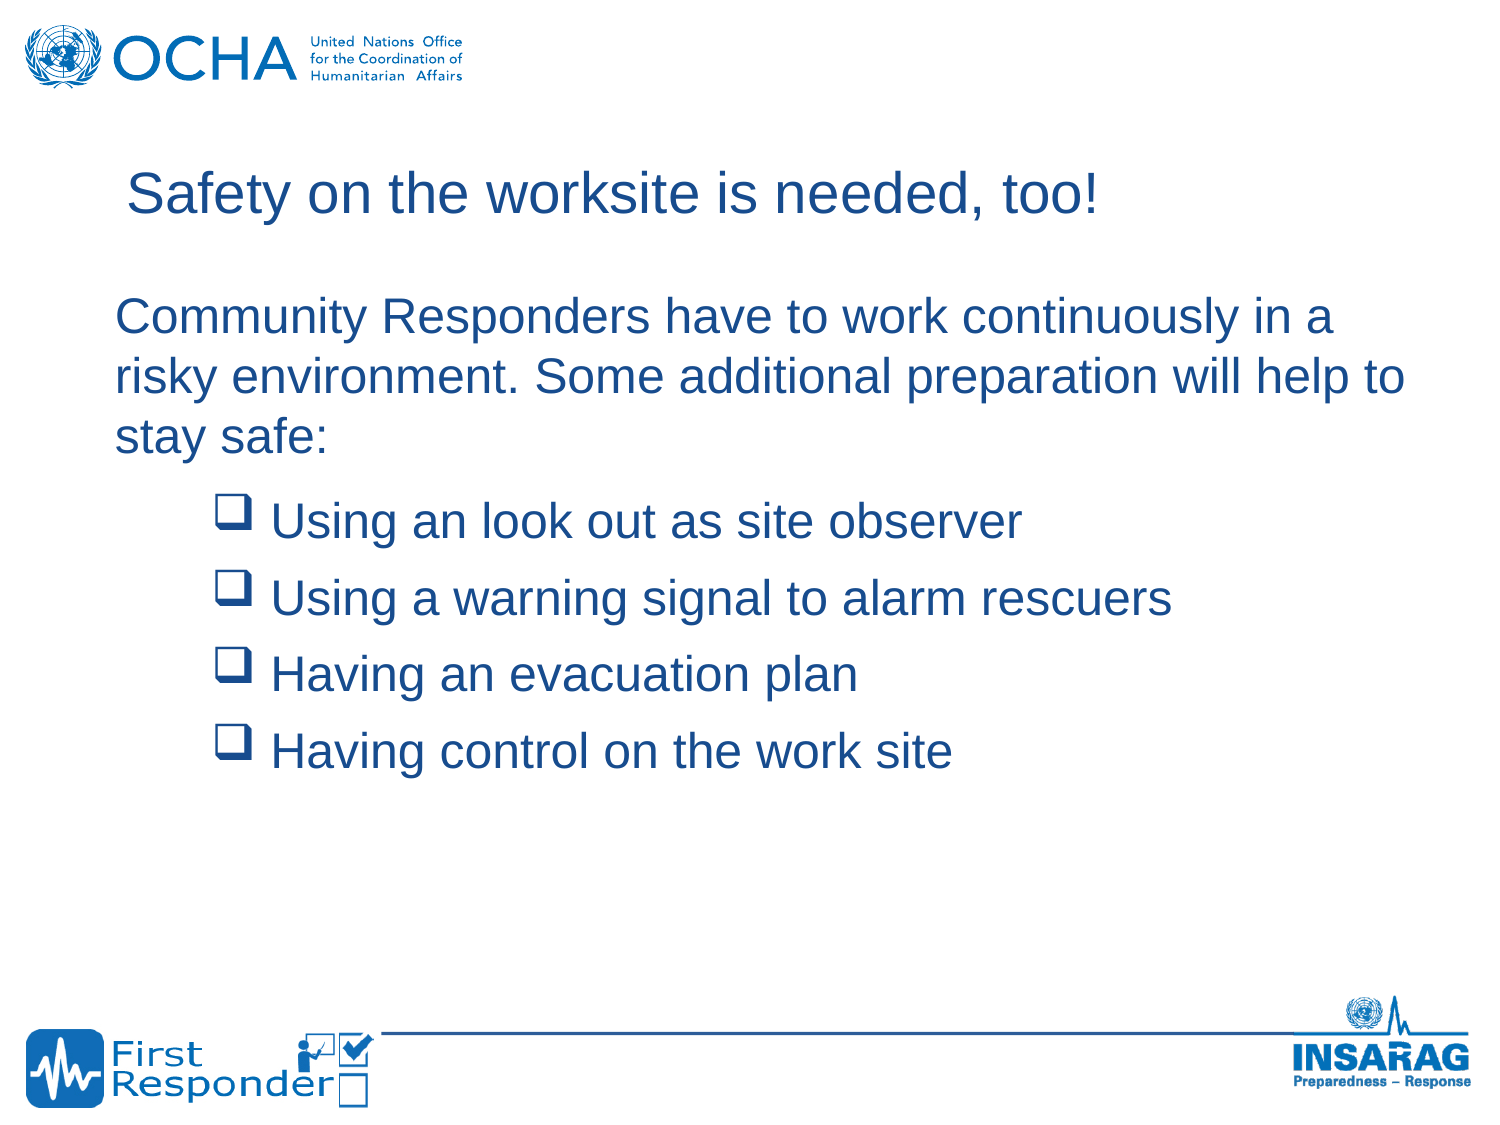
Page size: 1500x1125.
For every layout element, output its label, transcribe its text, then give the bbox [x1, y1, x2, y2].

list Community Responders have to work continuously in a risky environment. Some additional preparation will help to stay safe: Using an look out as site observer Using a warning signal to alarm rescuers Having an evacuation plan Having control on the work site [99, 275, 1425, 913]
picture [24, 1024, 375, 1113]
text_box Safety on the worksite is needed, too! [105, 147, 1116, 233]
picture [1287, 995, 1471, 1094]
